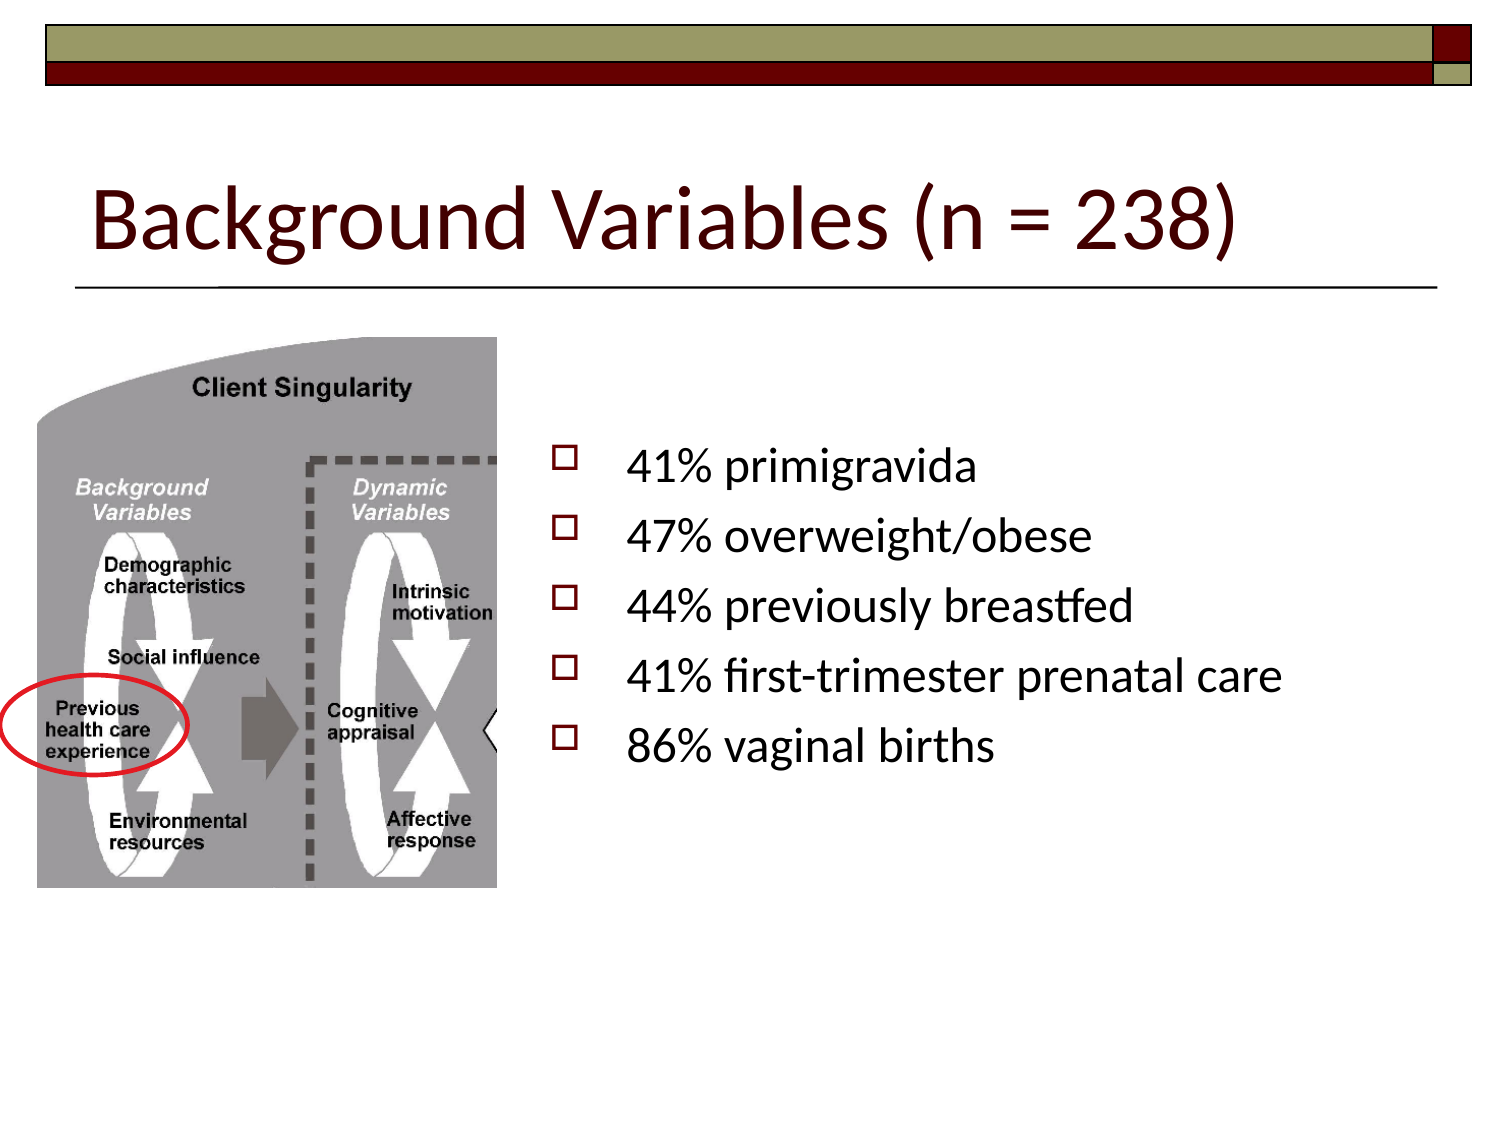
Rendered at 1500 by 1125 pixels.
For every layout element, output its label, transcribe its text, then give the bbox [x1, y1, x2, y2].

list 41% primigravida 47% overweight/obese 44% previously breastfed 41% first-trimester prenatal care 86% vaginal births [534, 424, 1500, 1125]
title Background Variables (n = 238) [74, 87, 1426, 276]
picture [37, 337, 497, 888]
text_box [0, 687, 32, 763]
